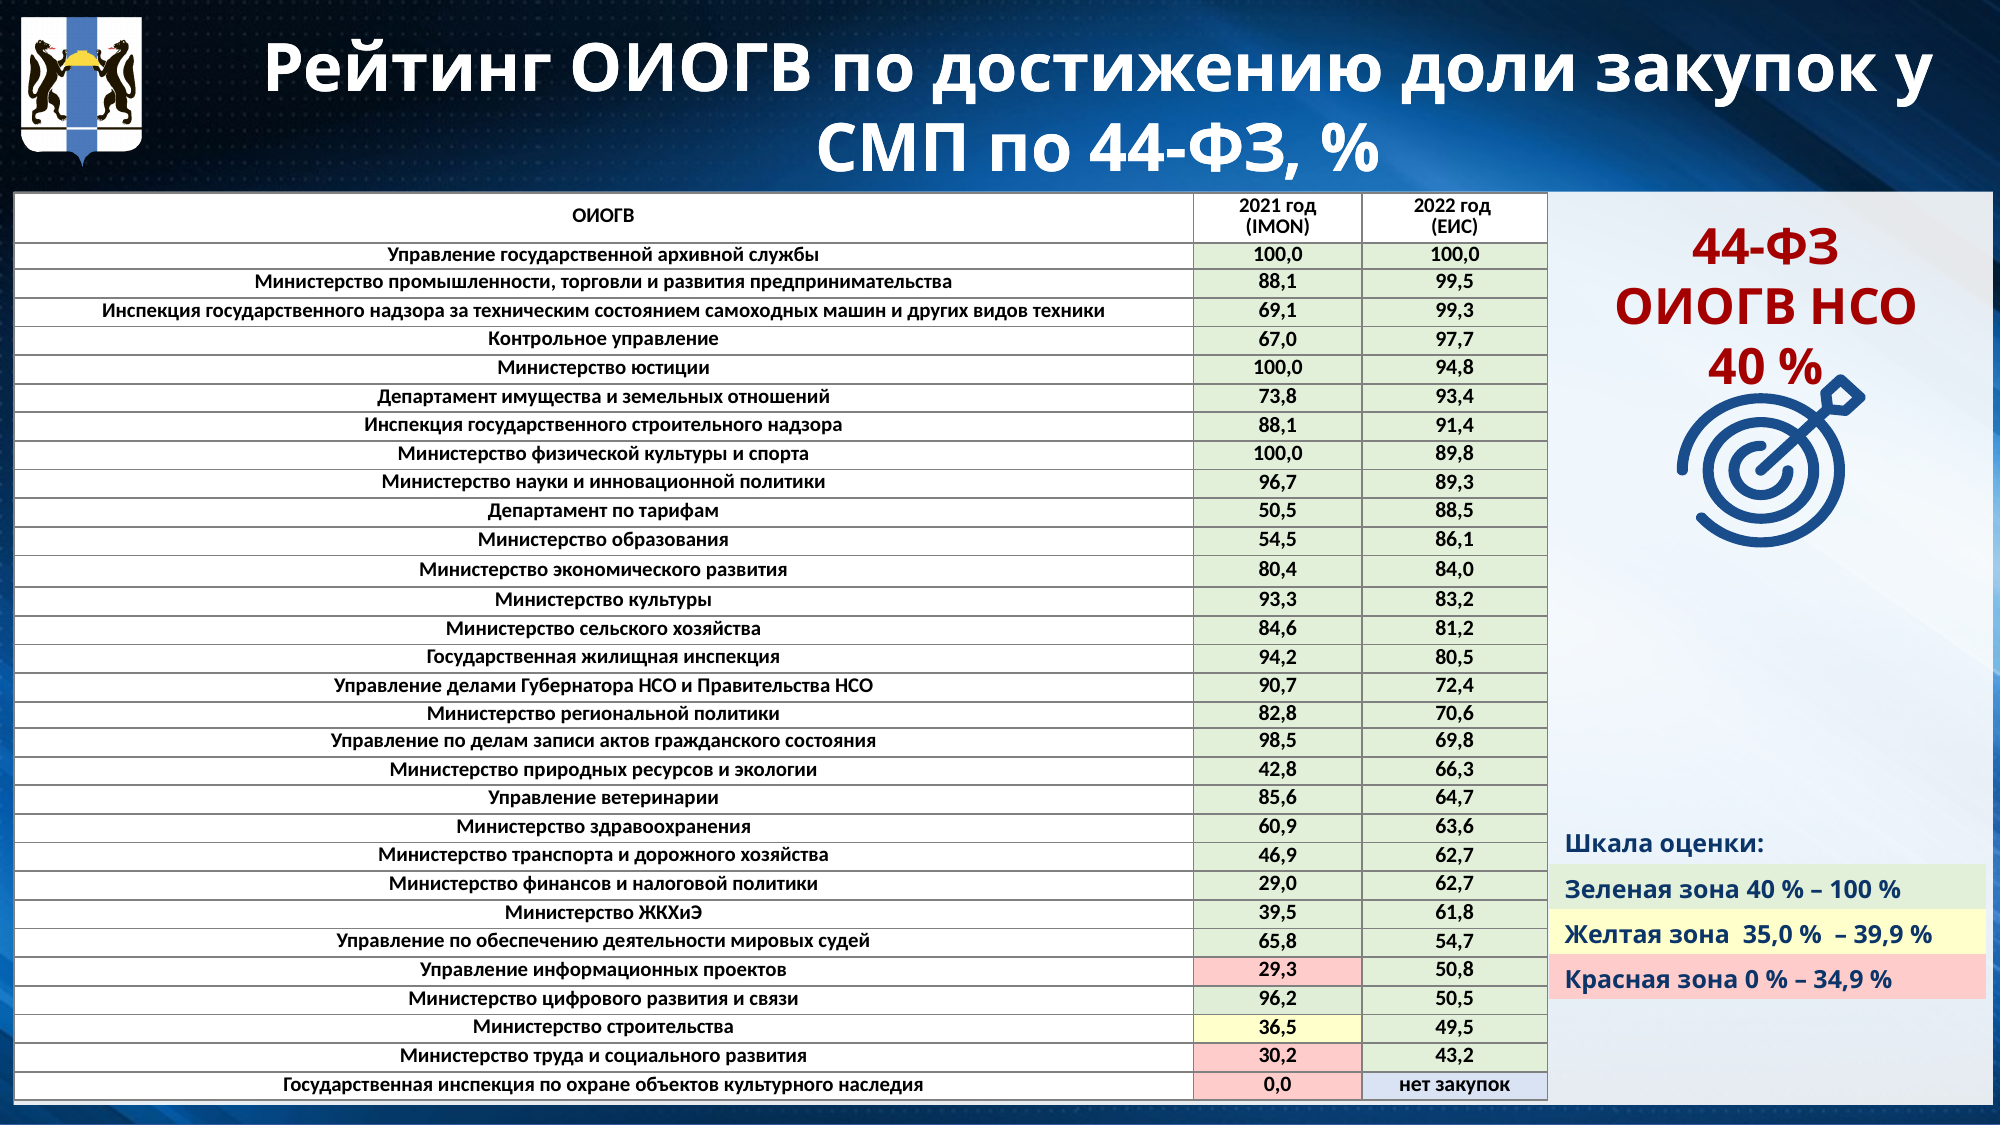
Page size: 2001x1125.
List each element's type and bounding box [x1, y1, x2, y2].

text_box [1676, 374, 1866, 548]
picture [0, 0, 2000, 1124]
